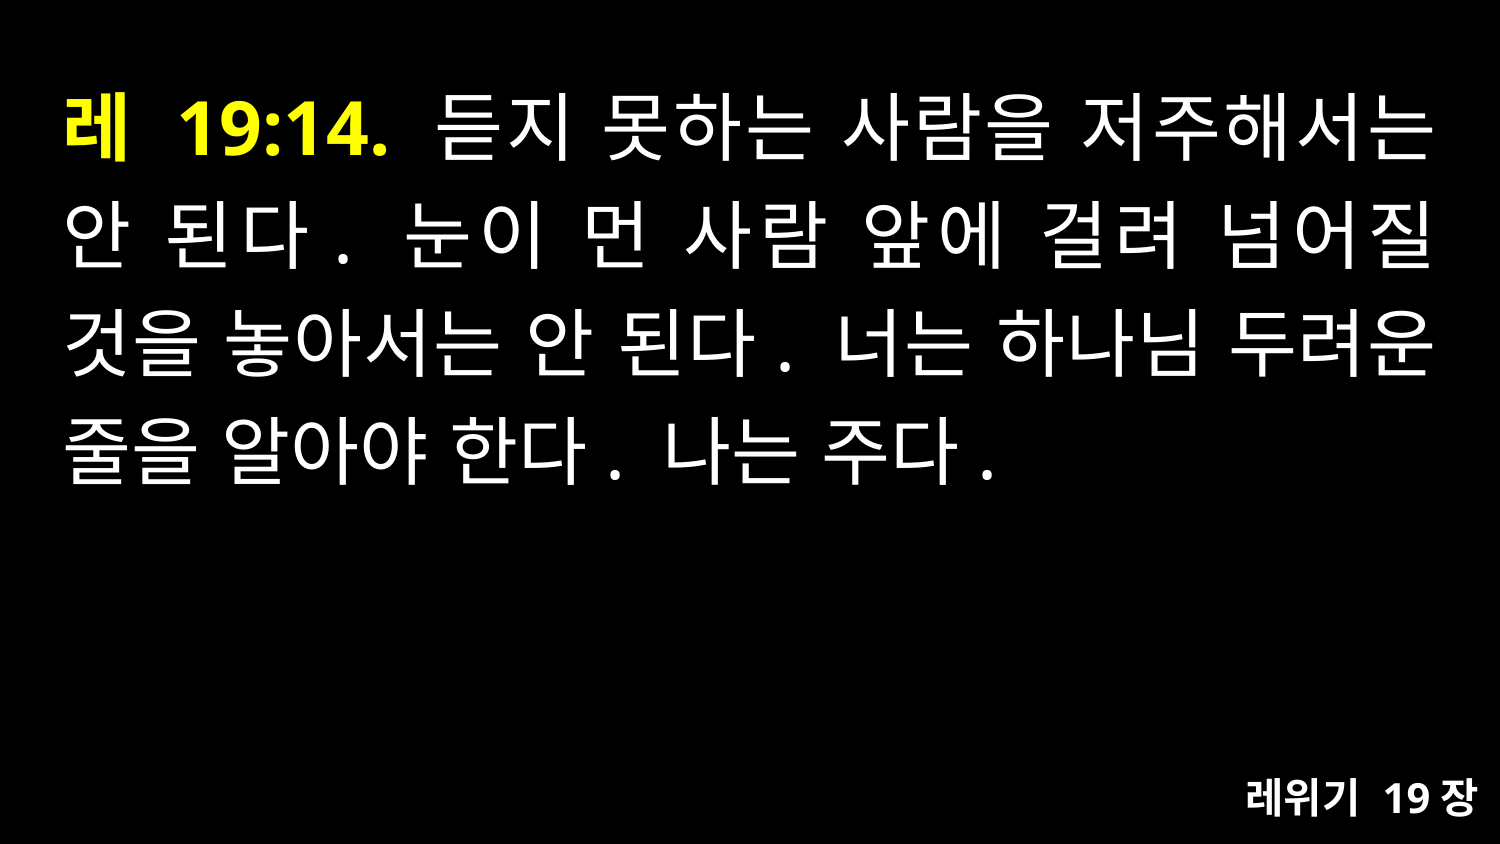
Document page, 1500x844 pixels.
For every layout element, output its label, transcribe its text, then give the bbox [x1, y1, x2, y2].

title 레 19:14. 듣지 못하는 사람을 저주해서는 안 된다. 눈이 먼 사람 앞에 걸려 넘어질 것을 놓아서는 안 된다. 너는 하나님 두려운 줄을 알아야 한다. 나는 주다. [0, 0, 1500, 844]
subtitle 레위기 19장 [916, 770, 1500, 844]
